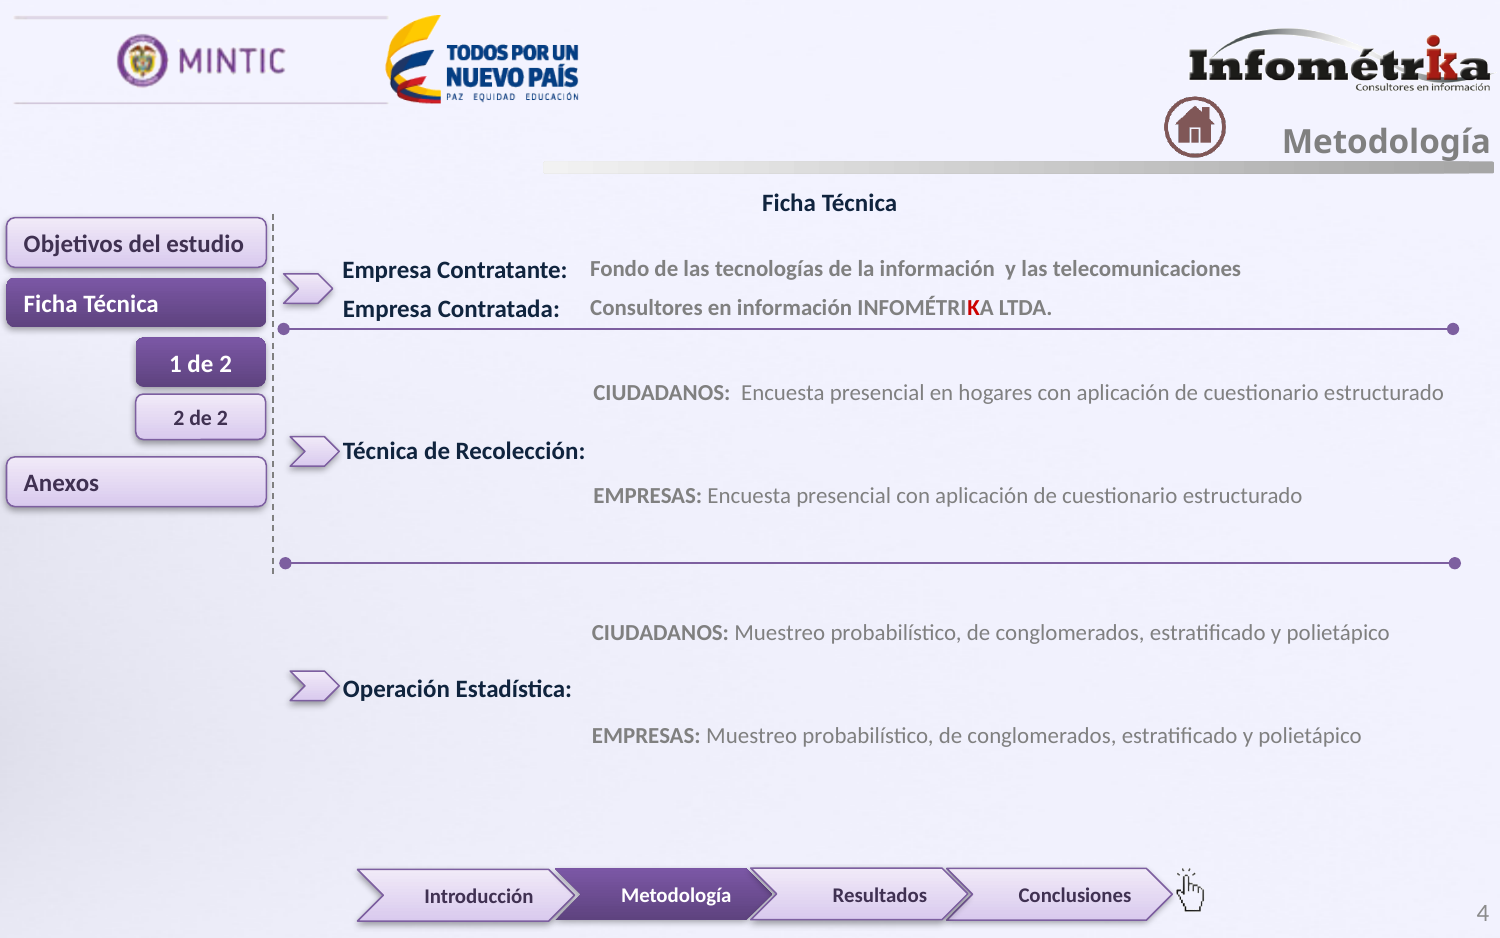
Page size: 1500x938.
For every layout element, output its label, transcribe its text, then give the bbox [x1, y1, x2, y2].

text_box EMPRESAS: Encuesta presencial con aplicación de cuestionario estructurado [578, 473, 1499, 516]
text_box [289, 435, 328, 467]
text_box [357, 867, 1208, 922]
text_box Empresa Contratante: [327, 246, 575, 284]
text_box CIUDADANOS: Encuesta presencial en hogares con aplicación de cuestionario estructurado [578, 370, 1499, 413]
text_box Metodología [1128, 113, 1500, 168]
text_box [282, 273, 334, 305]
slide_number 4 [1154, 886, 1500, 936]
text_box EMPRESAS: Muestreo probabilístico, de conglomerados, estratificado y polietápico [577, 713, 1498, 756]
text_box CIUDADANOS: Muestreo probabilístico, de conglomerados, estratificado y polietápico [577, 610, 1498, 653]
text_box Fondo de las tecnologías de la información y las telecomunicaciones [575, 246, 1496, 284]
text_box Ficha Técnica [6, 277, 267, 328]
text_box 2 de 2 [134, 393, 267, 441]
text_box Empresa Contratada: [328, 284, 575, 328]
text_box Ficha Técnica [454, 179, 1205, 225]
picture [0, 0, 1500, 938]
text_box Técnica de Recolección: [328, 426, 658, 472]
text_box 1 de 2 [135, 337, 266, 388]
text_box Anexos [5, 456, 268, 508]
text_box [289, 670, 328, 702]
text_box Objetivos del estudio [5, 216, 268, 269]
text_box Operación Estadística: [328, 664, 658, 710]
text_box Consultores en información INFOMÉTRIKA LTDA. [575, 284, 1496, 328]
